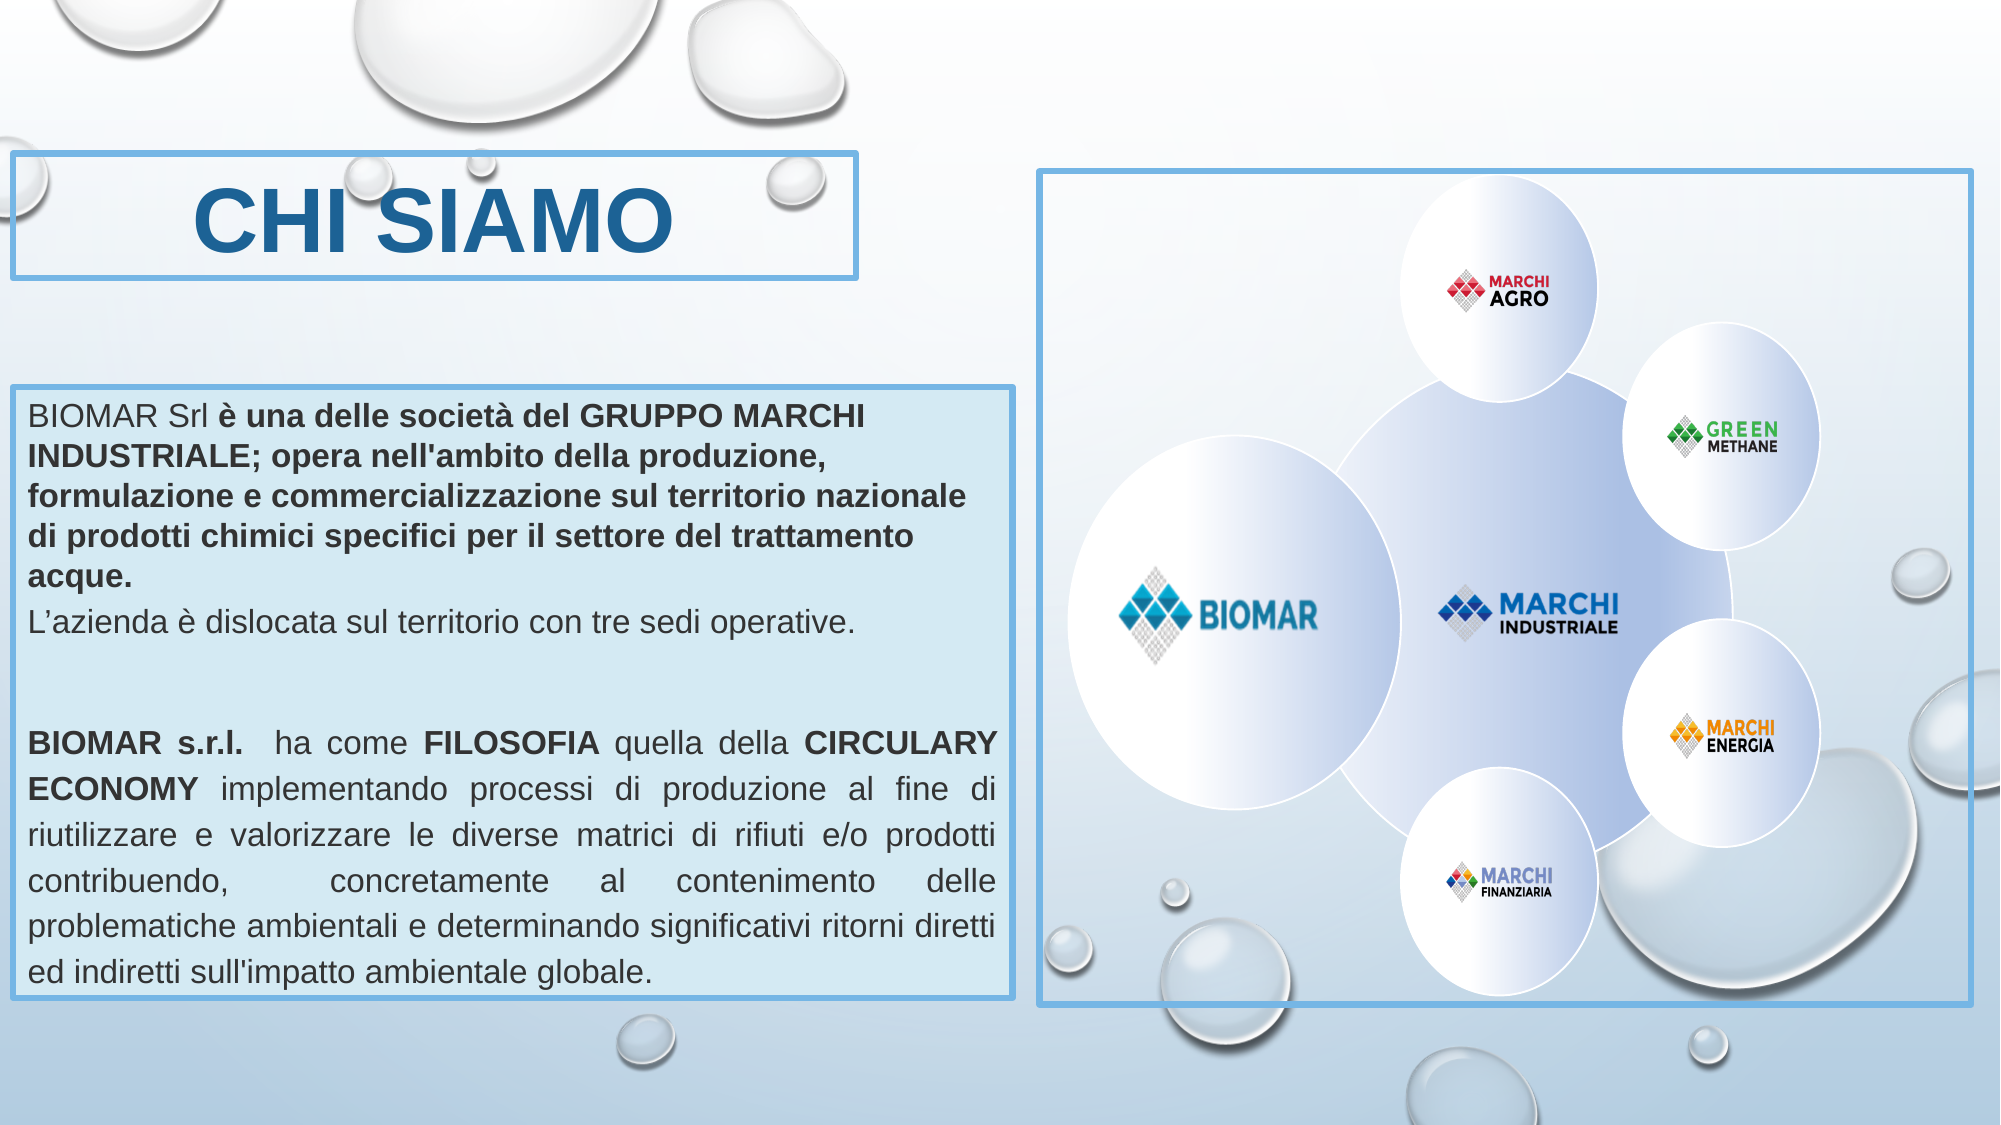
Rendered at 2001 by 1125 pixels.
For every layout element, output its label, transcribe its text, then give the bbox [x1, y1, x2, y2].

text_box BIOMAR Srl è una delle società del GRUPPO MARCHI INDUSTRIALE; opera nell'ambito della produzione, formulazione e commercializzazione sul territorio nazionale di prodotti chimici specifici per il settore del trattamento acque. L’azienda è dislocata sul territorio con tre sedi operative. BIOMAR s.r.l. ha come FILOSOFIA quella della CIRCULARY ECONOMY implementando processi di produzione al fine di riutilizzare e valorizzare le diverse matrici di rifiuti e/o prodotti contribuendo, concretamente al contenimento delle problematiche ambientali e determinando significativi ritorni diretti ed indiretti sull'impatto ambientale globale. [12, 387, 1013, 998]
text_box CHI SIAMO [12, 153, 856, 279]
picture [0, 0, 2000, 1125]
